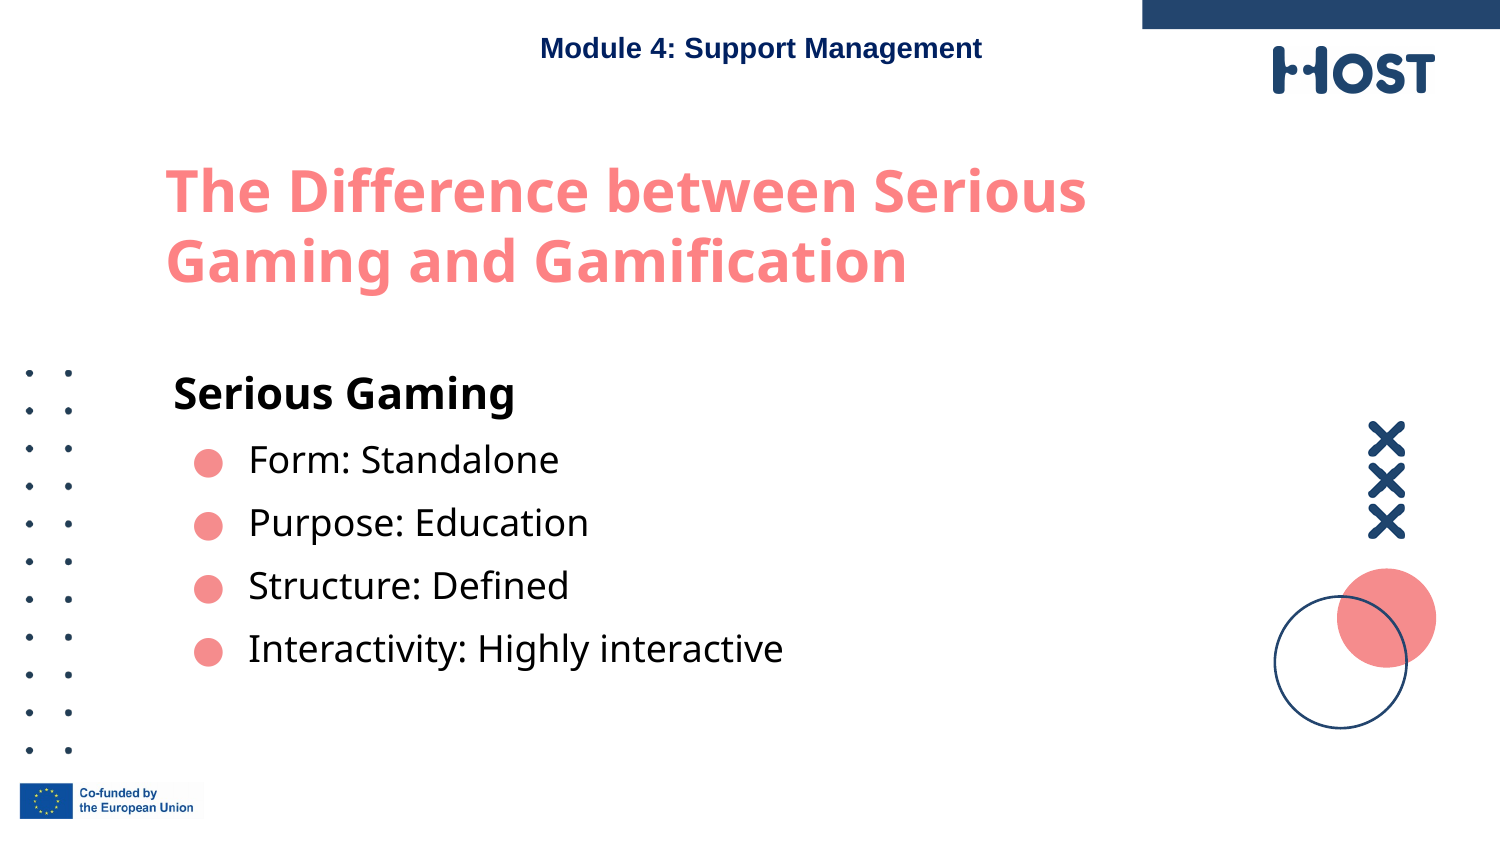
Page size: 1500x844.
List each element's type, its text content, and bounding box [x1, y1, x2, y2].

text_box Serious Gaming Form: Standalone Purpose: Education Structure: Defined Interactivity: Highly interactive [158, 329, 1207, 765]
text_box The Difference between Serious Gaming and Gamification [150, 138, 1196, 304]
picture [0, 370, 204, 820]
picture [1368, 421, 1405, 539]
text_box Module 4: Support Management [525, 10, 1054, 68]
picture [1273, 46, 1435, 94]
